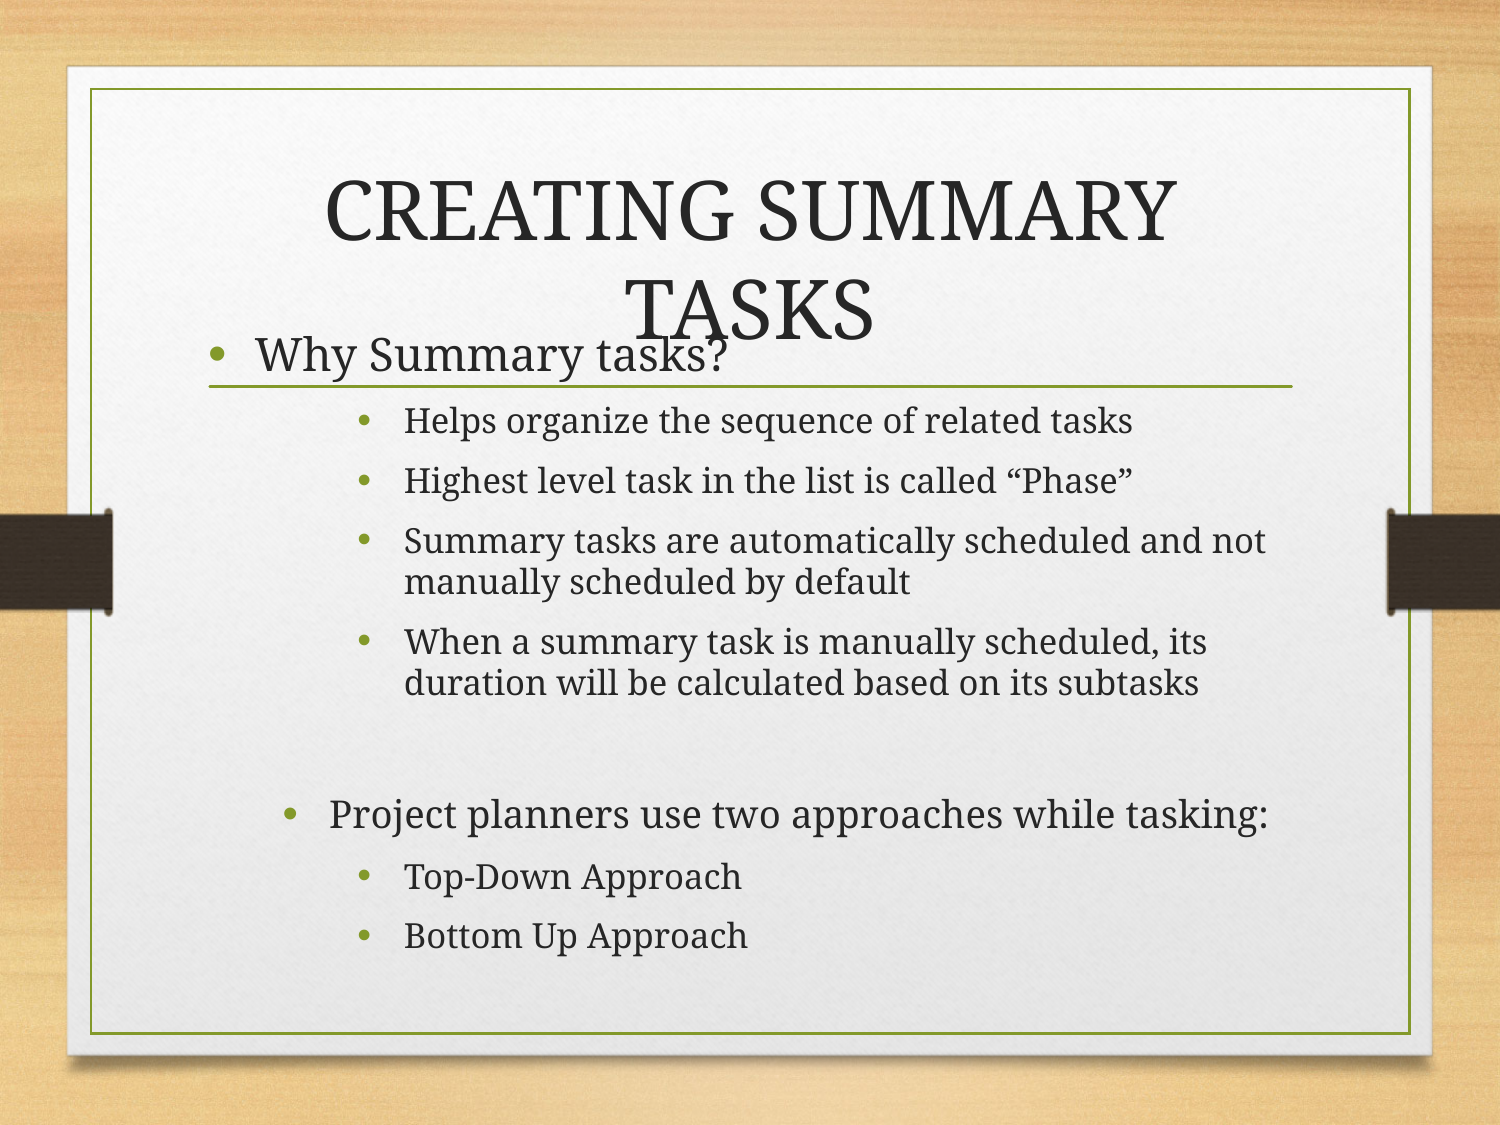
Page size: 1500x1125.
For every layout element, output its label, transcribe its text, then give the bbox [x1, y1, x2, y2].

picture [0, 0, 1500, 1125]
list Why Summary tasks? Helps organize the sequence of related tasks Highest level task in the list is called “Phase” Summary tasks are automatically scheduled and not manually scheduled by default When a summary task is manually scheduled, its duration will be calculated based on its subtasks Project planners use two approaches while tasking: Top-Down Approach Bottom Up Approach [193, 318, 1309, 974]
title CREATING SUMMARY TASKS [193, 150, 1309, 318]
